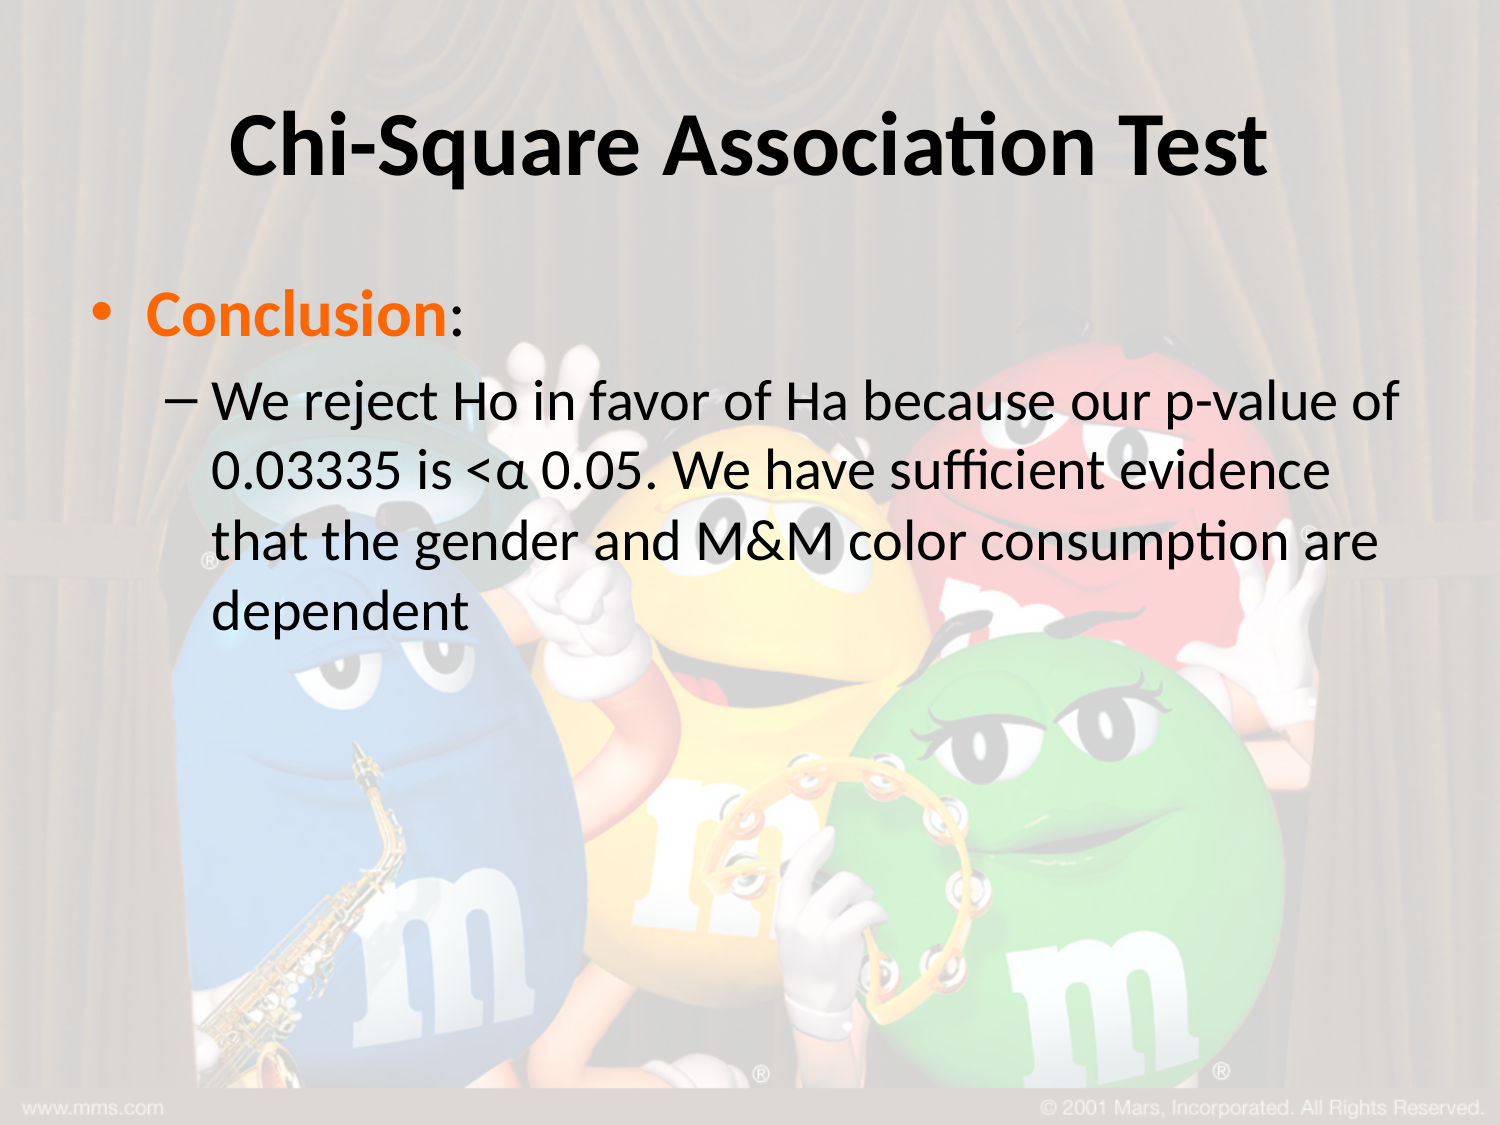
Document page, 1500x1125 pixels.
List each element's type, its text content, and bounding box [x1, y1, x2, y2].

title Chi-Square Association Test [75, 45, 1425, 233]
list Conclusion: We reject Ho in favor of Ha because our p-value of 0.03335 is <α 0.05. We have sufficient evidence that the gender and M&M color consumption are dependent [75, 262, 1425, 1005]
